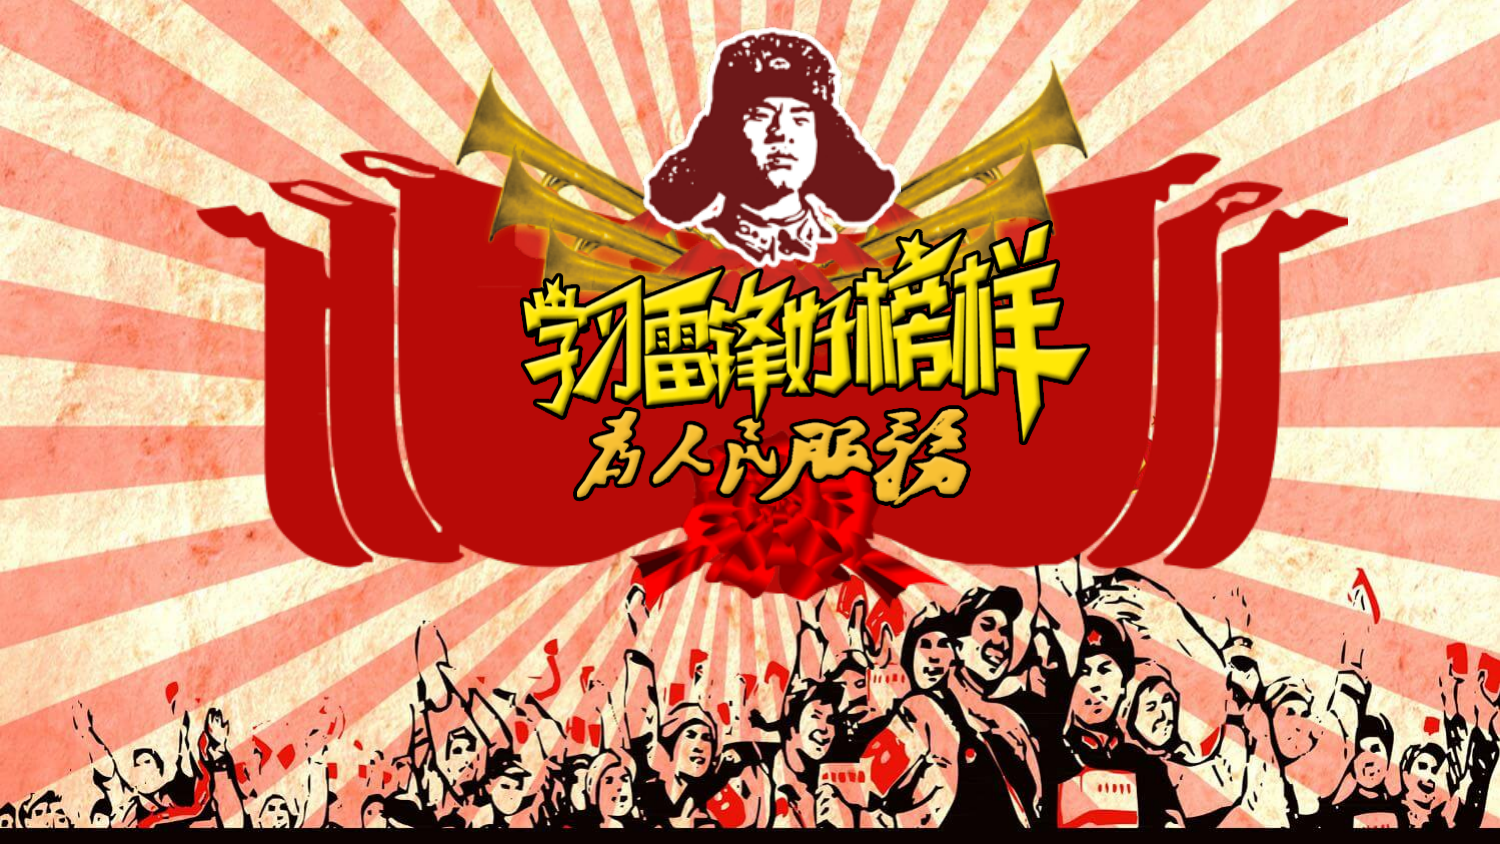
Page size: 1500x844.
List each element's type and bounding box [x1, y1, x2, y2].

picture [0, 0, 1500, 844]
text_box [196, 54, 1348, 611]
